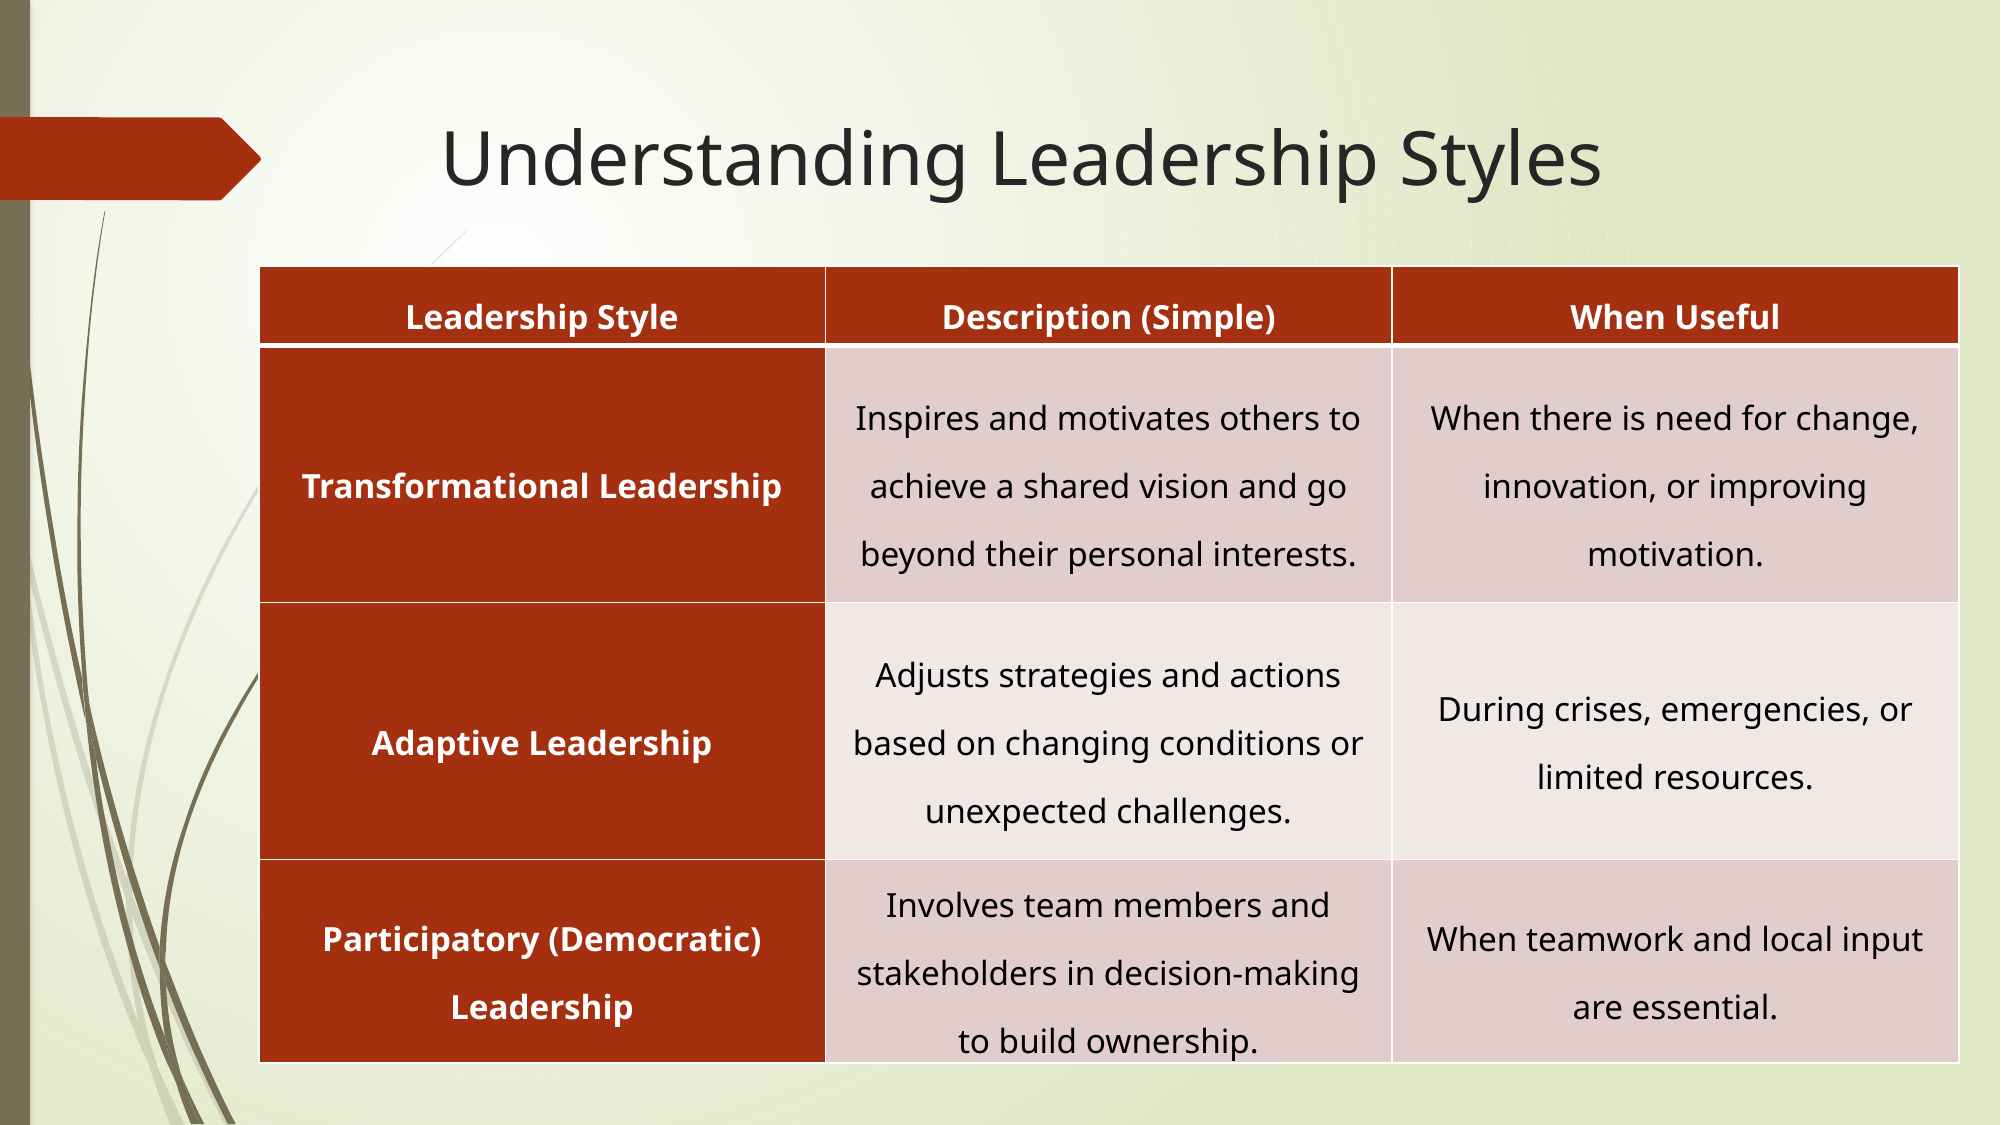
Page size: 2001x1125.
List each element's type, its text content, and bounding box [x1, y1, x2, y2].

table_cell Involves team members and stakeholders in decision-making to build ownership. [826, 860, 1391, 1062]
table_cell When there is need for change, innovation, or improving motivation. [1393, 348, 1958, 602]
table_cell When teamwork and local input are essential. [1393, 860, 1958, 1062]
title Understanding Leadership Styles [425, 102, 1888, 265]
table_cell Adjusts strategies and actions based on changing conditions or unexpected challenges. [826, 603, 1391, 859]
table_cell Transformational Leadership [260, 348, 825, 602]
table_header When Useful [1393, 267, 1958, 343]
table_cell During crises, emergencies, or limited resources. [1393, 603, 1958, 859]
table_cell Inspires and motivates others to achieve a shared vision and go beyond their personal interests. [826, 348, 1391, 602]
table_header Leadership Style [260, 267, 825, 343]
table_cell Participatory (Democratic) Leadership [260, 860, 825, 1062]
table_header Description (Simple) [826, 267, 1391, 343]
table_cell Adaptive Leadership [260, 603, 825, 859]
